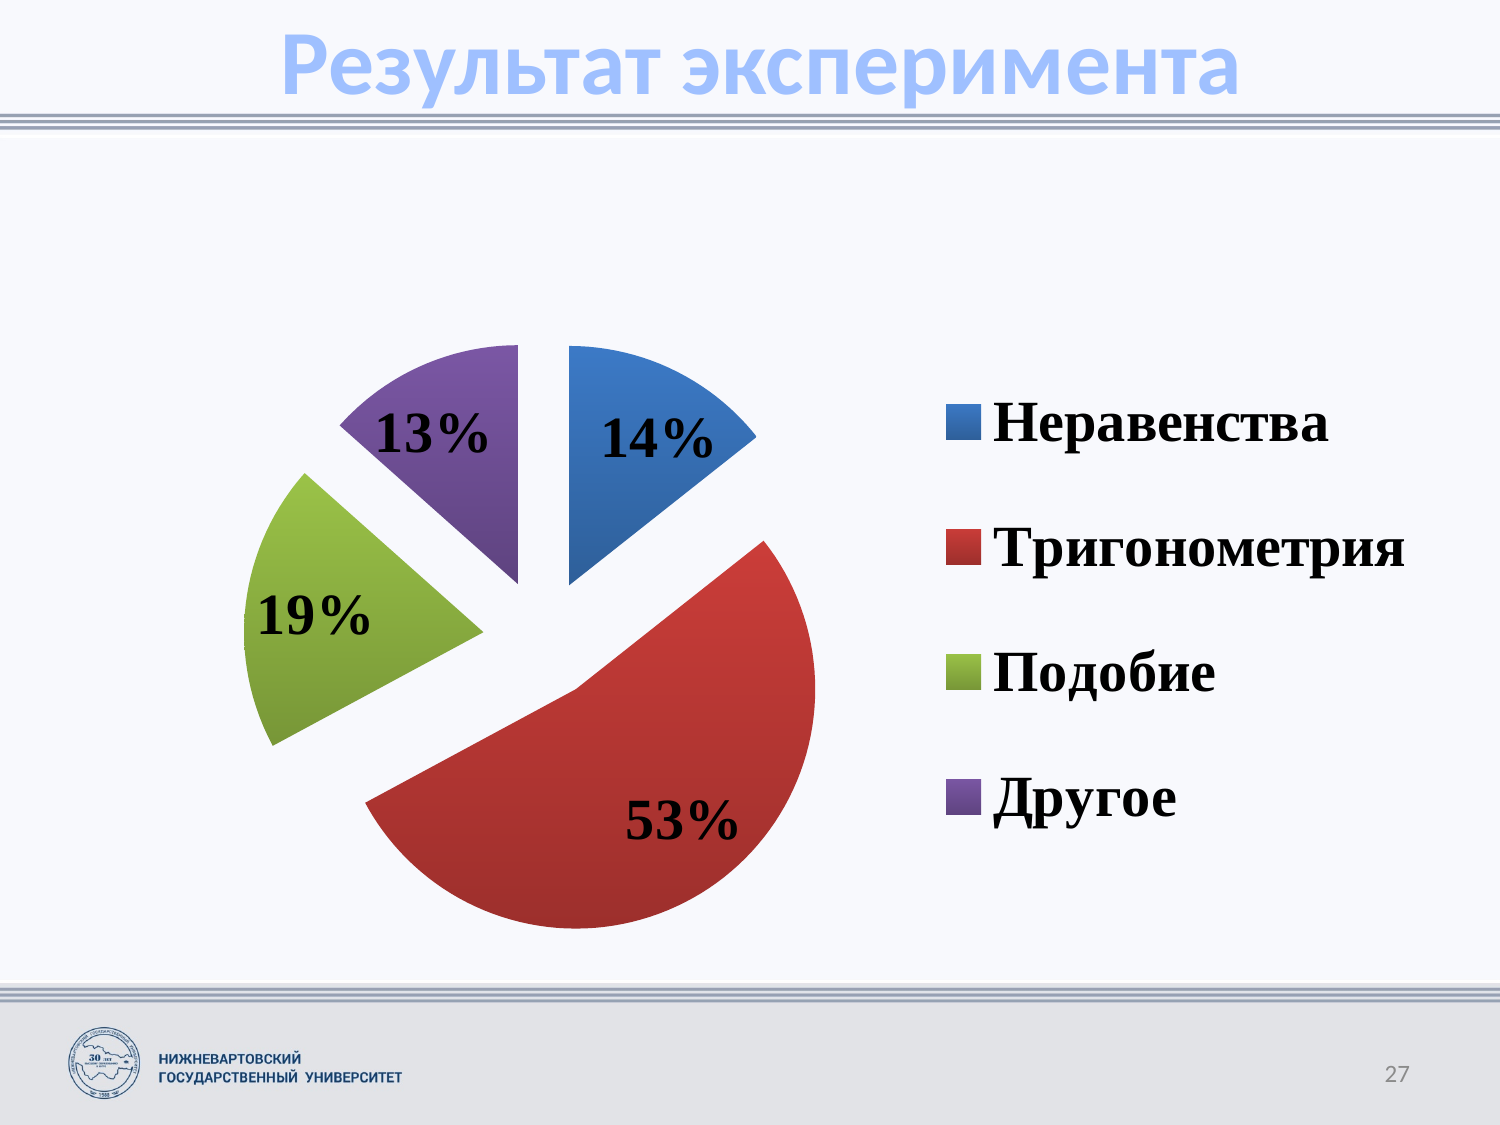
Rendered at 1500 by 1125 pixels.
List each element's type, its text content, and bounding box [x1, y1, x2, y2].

slide_number 27 [1074, 1042, 1425, 1103]
text_box Результат эксперимента [159, 0, 1365, 121]
picture [0, 0, 1500, 1125]
chart [73, 266, 1436, 953]
